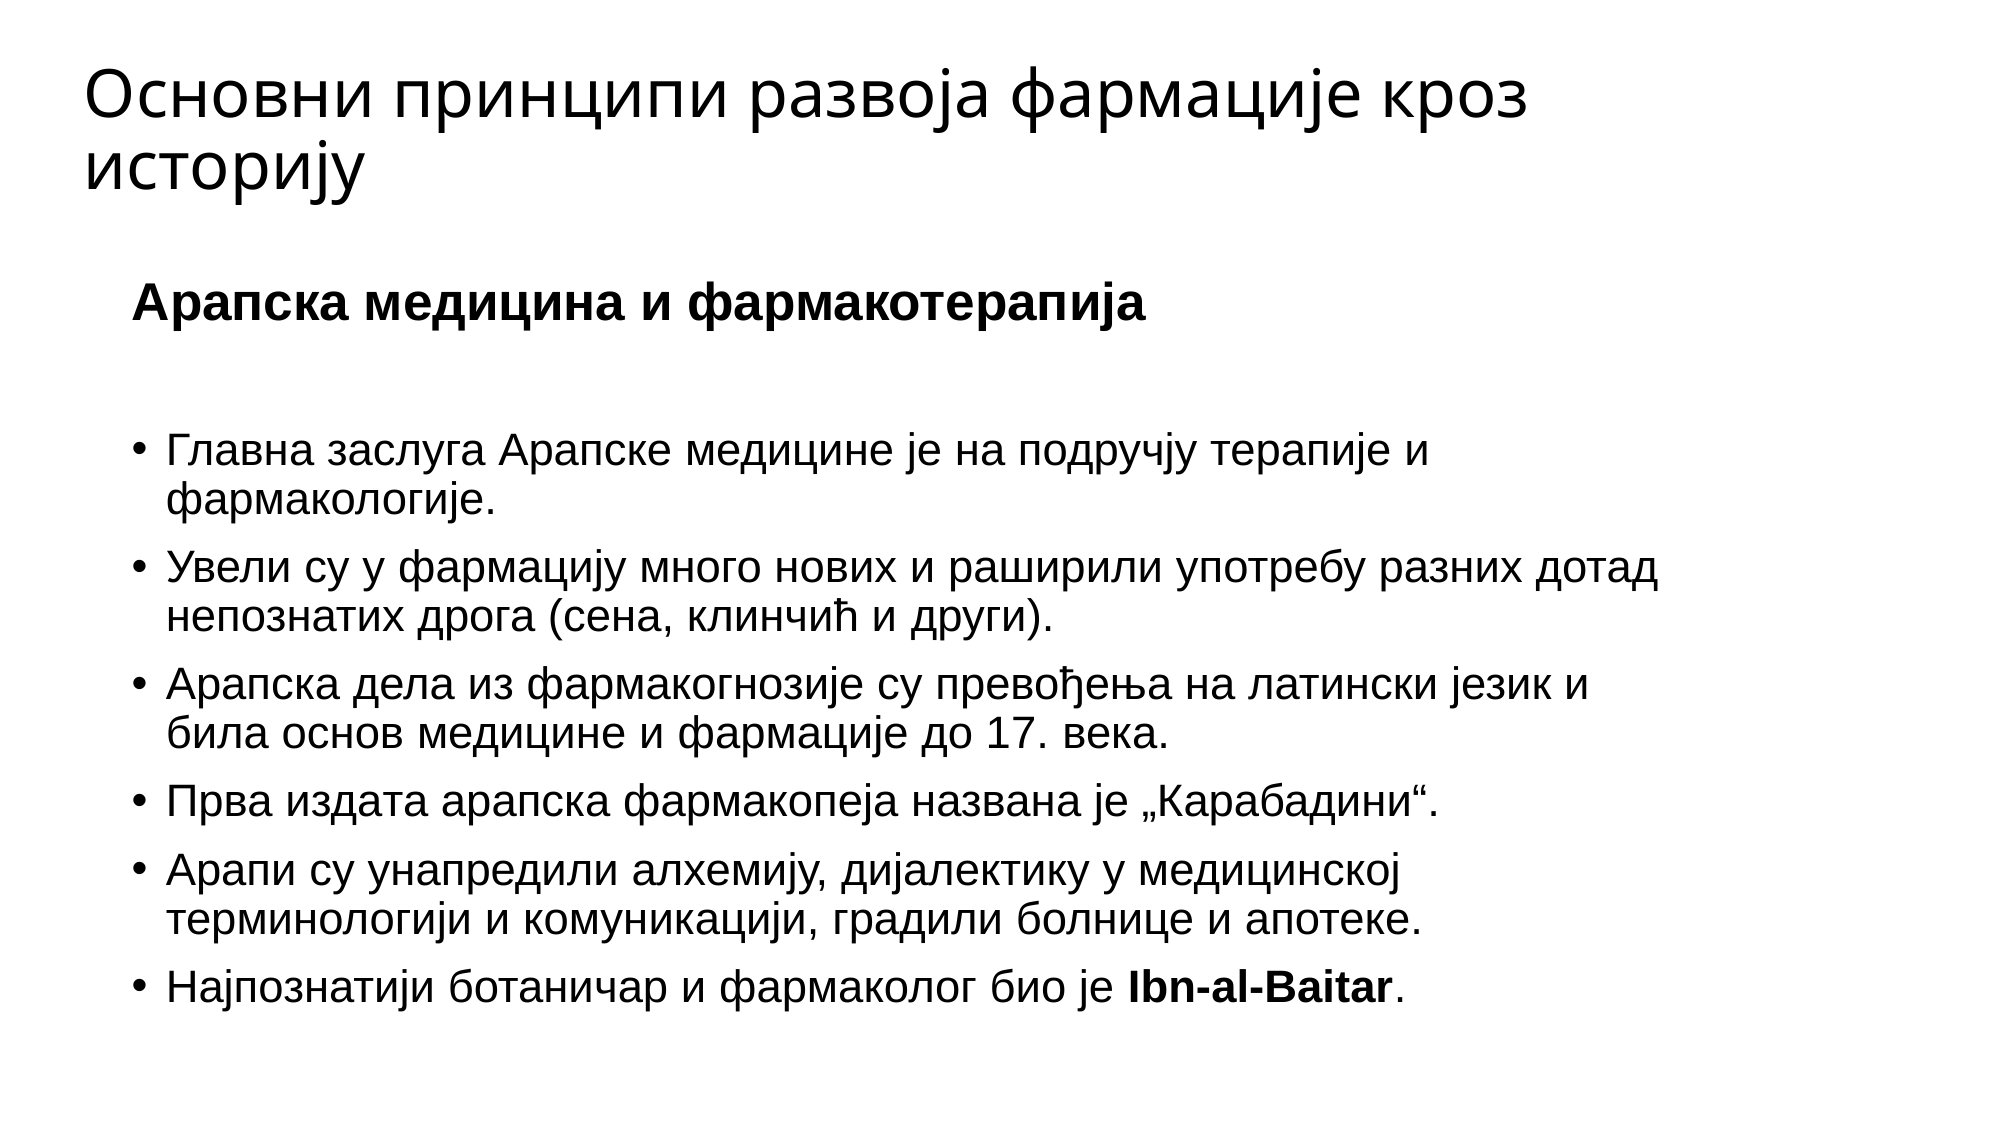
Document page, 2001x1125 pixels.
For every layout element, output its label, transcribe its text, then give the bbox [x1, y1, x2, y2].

title Основни принципи развоја фармације кроз историју [68, 22, 1794, 241]
list Арапска медицина и фармакотерапија Главна заслуга Арапске медицине је на подручју терапије и фармакологије. Увели су у фармацију много нових и раширили употребу разних дотад непознатих дрога (сена, клинчић и други). Арапска дела из фармакогнозије су превођења на латински језик и била основ медицине и фармације до 17. века. Прва издата арапска фармакопеја названа је „Карабадини“. Арапи су унапредили алхемију, дијалектику у медицинској терминологији и комуникацији, градили болнице и апотеке. Најпознатији ботаничар и фармаколог био је Ibn-al-Baitar. [116, 266, 1686, 1023]
